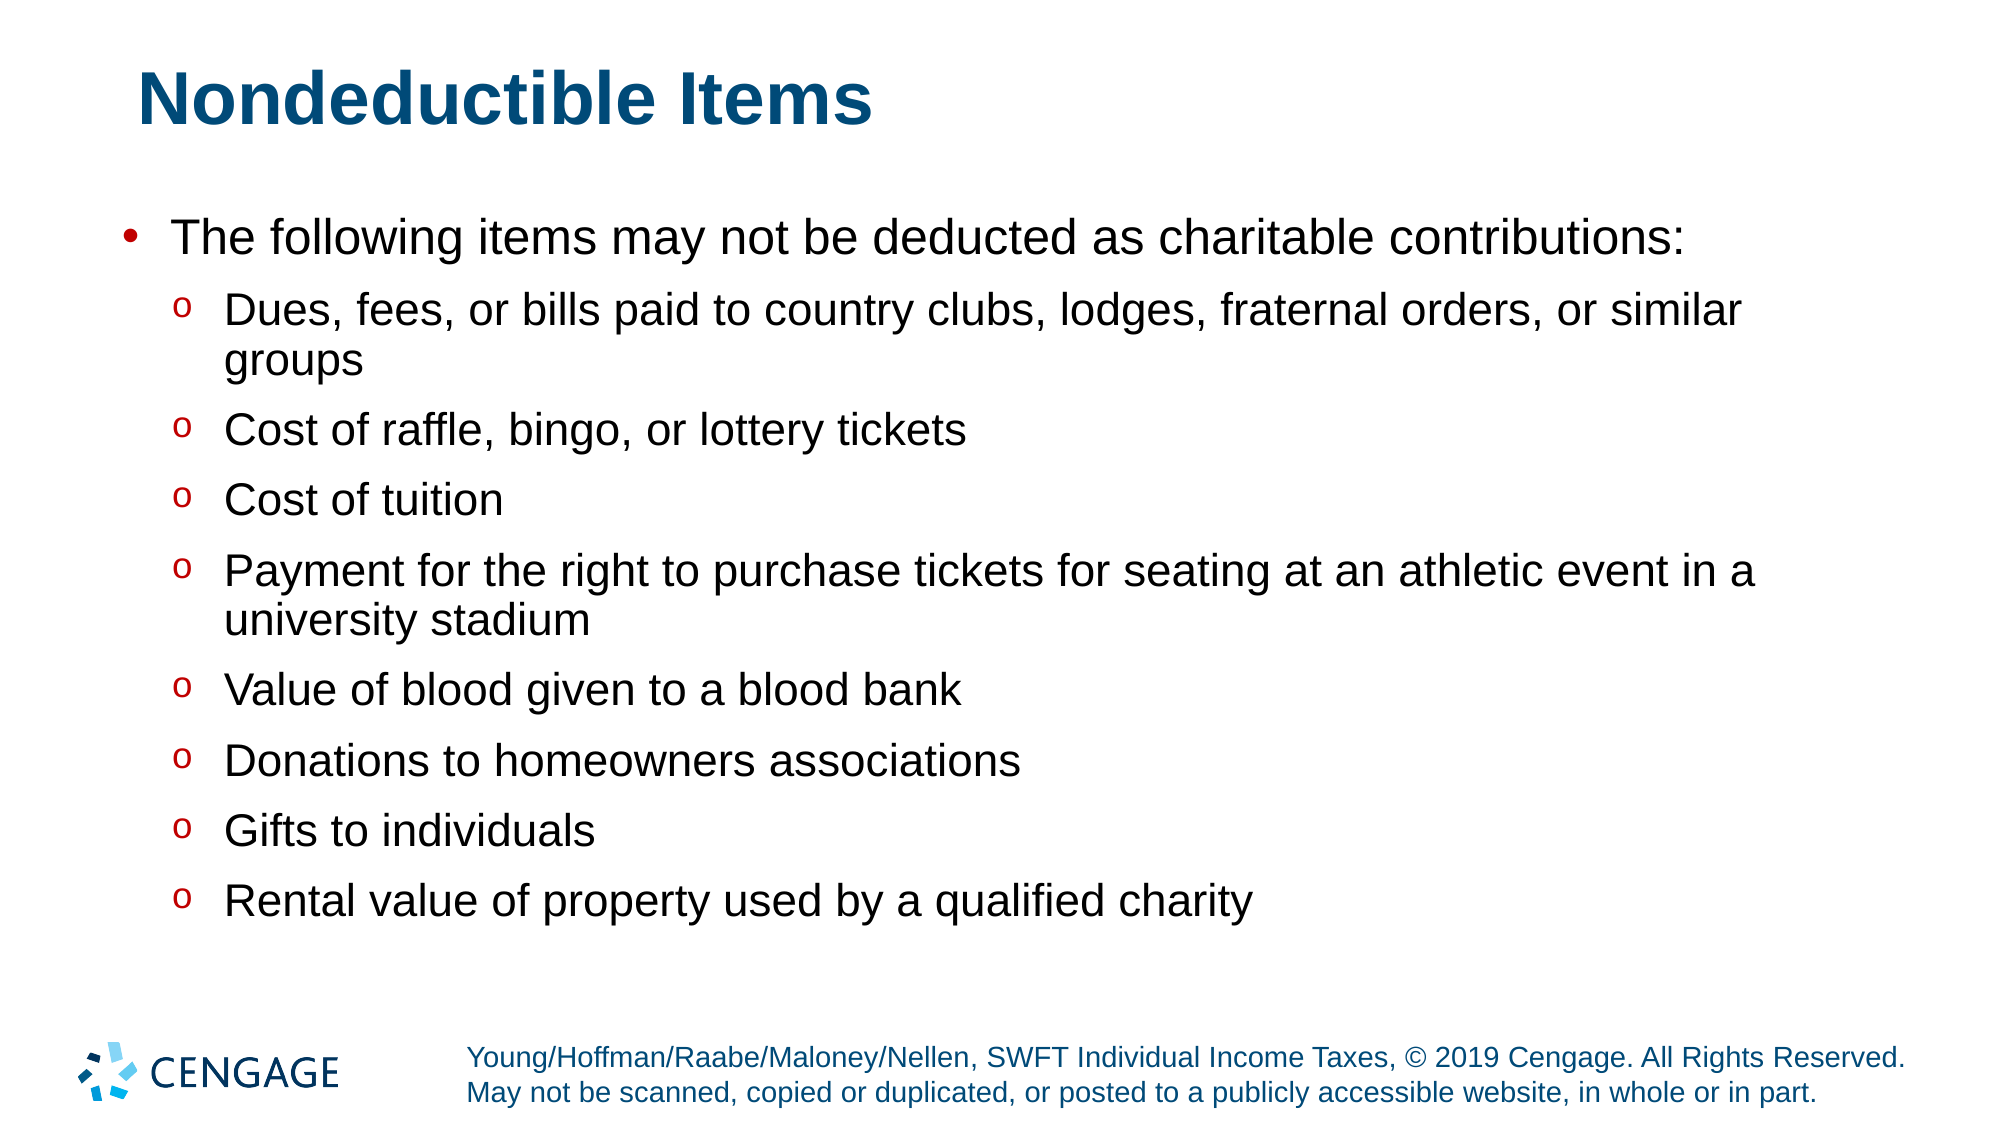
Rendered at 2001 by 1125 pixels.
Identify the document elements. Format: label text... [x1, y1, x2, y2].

picture [78, 1042, 338, 1101]
list The following items may not be deducted as charitable contributions: Dues, fees, or bills paid to country clubs, lodges, fraternal orders, or similar groups Cost of raffle, bingo, or lottery tickets Cost of tuition Payment for the right to purchase tickets for seating at an athletic event in a university stadium Value of blood given to a blood bank Donations to homeowners associations Gifts to individuals Rental value of property used by a qualified charity [121, 211, 1880, 936]
title Nondeductible Items [137, 59, 1863, 171]
